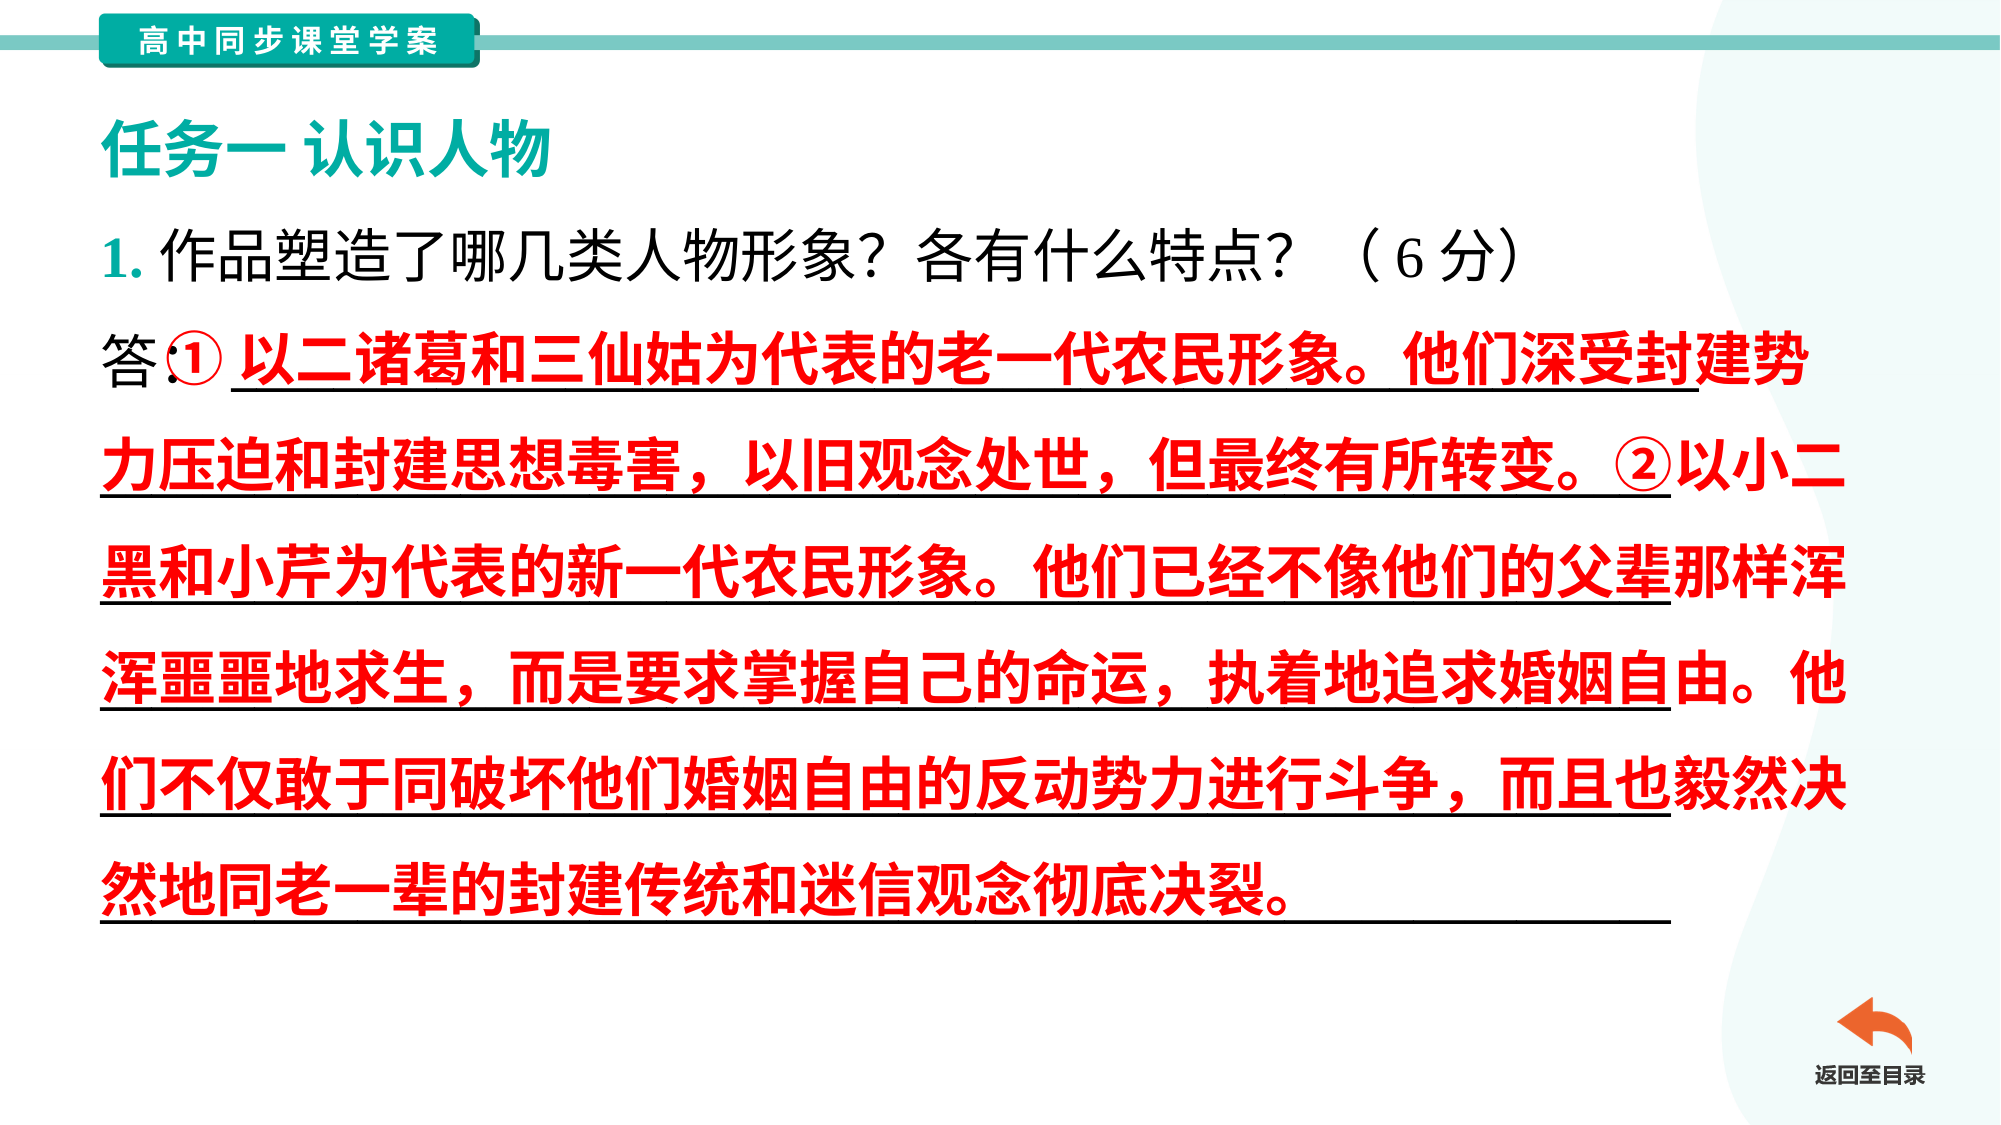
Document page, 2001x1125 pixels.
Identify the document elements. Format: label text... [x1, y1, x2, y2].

picture [0, 0, 2000, 1125]
text_box 1.作品塑造了哪几类人物形象？各有什么特点？（6分） 答：_________________________________________________________ _____________________________________________________________ _____________________________________________________________ _____________________________________________________________ _____________________________________________________________ _____________________________________________________________ [100, 182, 1899, 285]
text_box ①以二诸葛和三仙姑为代表的老一代农民形象。他们深受封建势 力压迫和封建思想毒害，以旧观念处世，但最终有所转变。②以小二 黑和小芹为代表的新一代农民形象。他们已经不像他们的父辈那样浑 浑噩噩地求生，而是要求掌握自己的命运，执着地追求婚姻自由。他 们不仅敢于同破坏他们婚姻自由的反动势力进行斗争，而且也毅然决 然地同老一辈的封建传统和迷信观念彻底决裂。 [100, 285, 1899, 924]
text_box 任务一 认识人物 [100, 76, 1899, 182]
